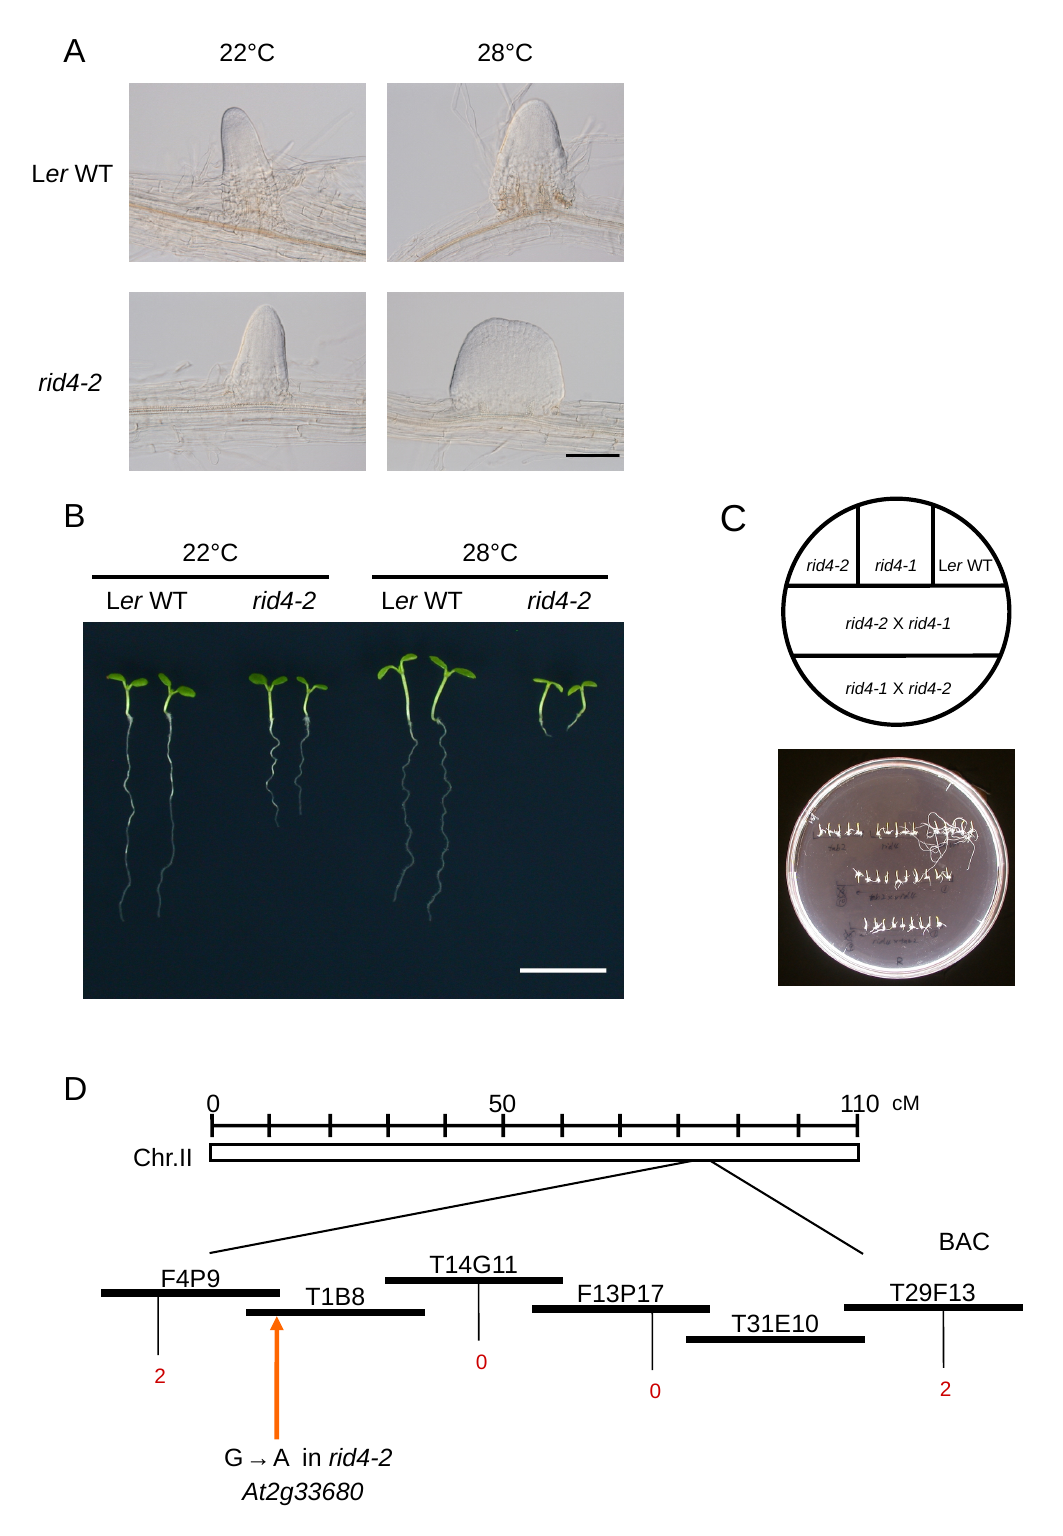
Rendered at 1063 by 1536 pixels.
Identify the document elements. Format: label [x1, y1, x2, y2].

text_box [11, 22, 1023, 1514]
